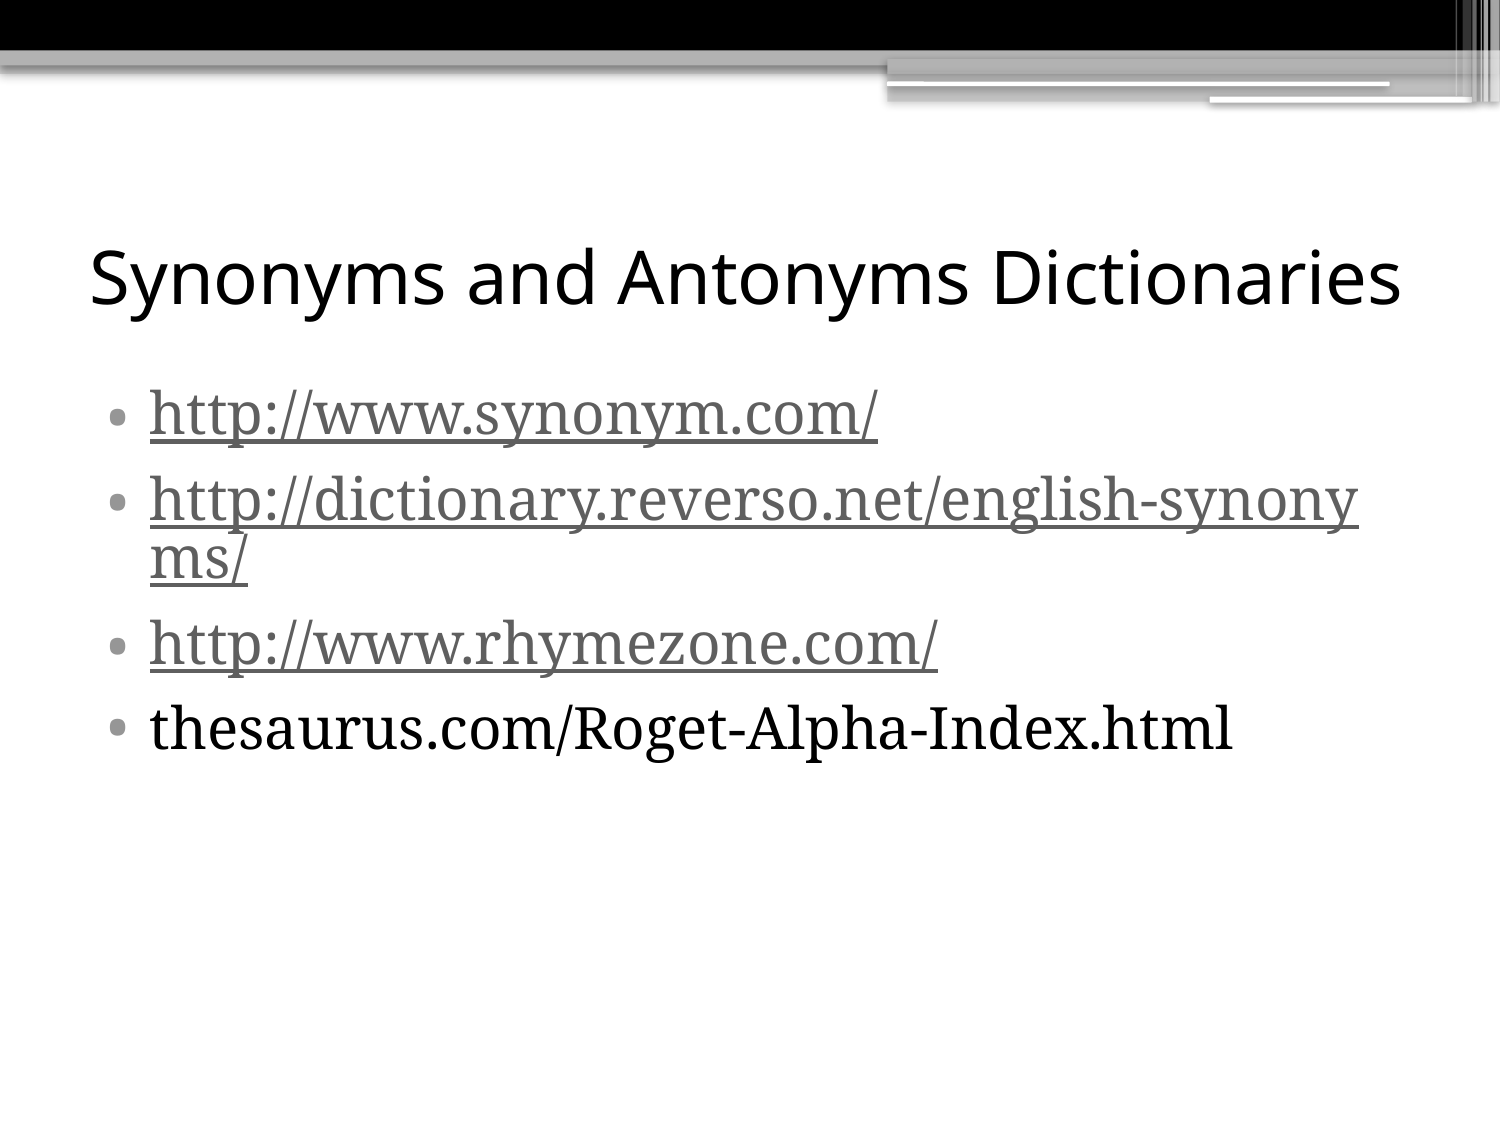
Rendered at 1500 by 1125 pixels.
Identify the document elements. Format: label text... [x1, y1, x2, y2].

list http://www.synonym.com/ http://dictionary.reverso.net/english-synonyms/ http://www.rhymezone.com/ thesaurus.com/Roget-Alpha-Index.html [75, 368, 1425, 1079]
title Synonyms and Antonyms Dictionaries [75, 187, 1425, 363]
